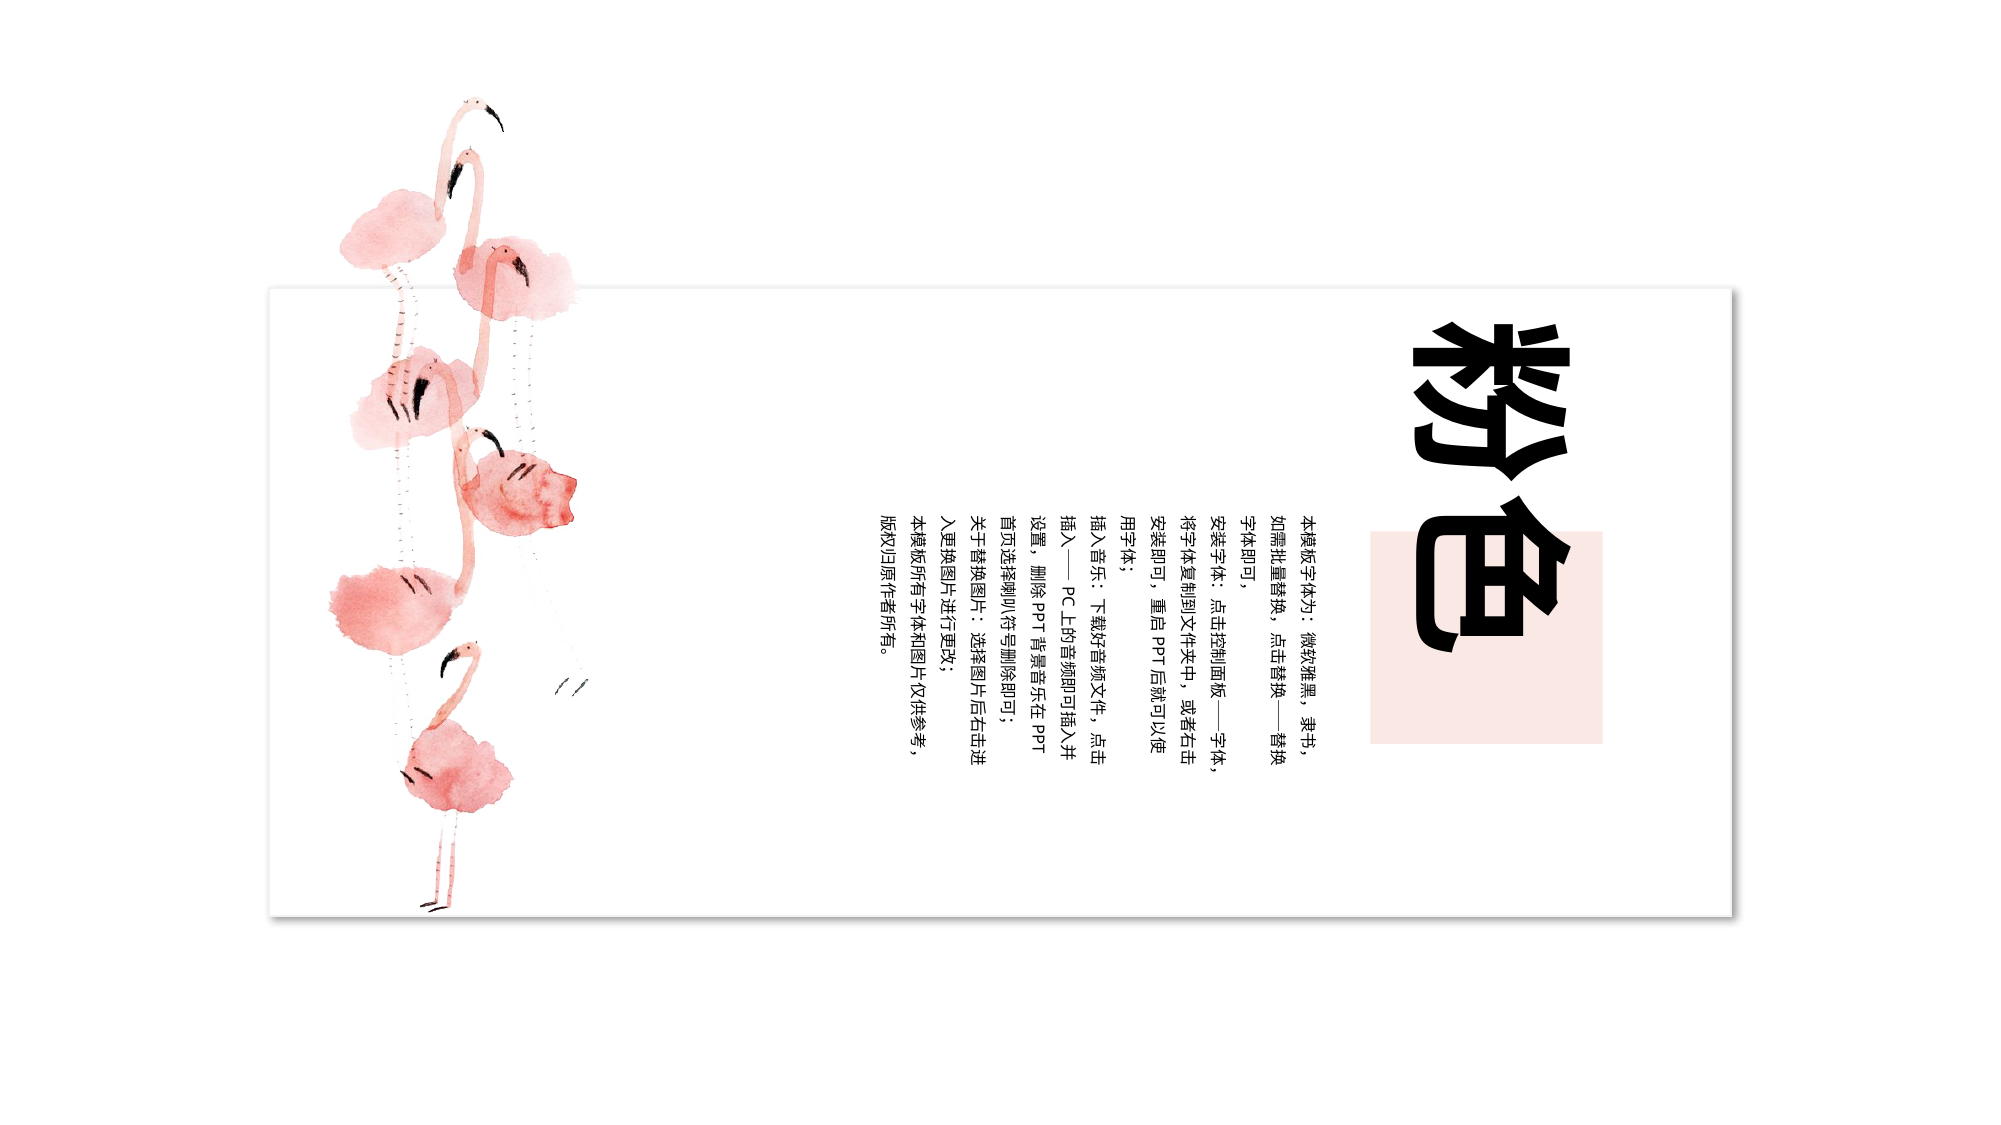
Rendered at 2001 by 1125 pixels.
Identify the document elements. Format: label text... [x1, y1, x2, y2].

text_box 本模板字体为：微软雅黑，隶书，如需批量替换，点击替换——替换字体即可， 安装字体：点击控制面板——字体，将字体复制到文件夹中，或者右击安装即可，重启PPT后就可以使用字体； 插入音乐：下载好音频文件，点击插入——PC上的音频即可插入并设置，删除PPT背景音乐在PPT首页选择喇叭符号删除即可； 关于替换图片：选择图片后右击进入更换图片进行更改； 本模板所有字体和图片仅供参考，版权归原作者所有。 [821, 500, 1337, 783]
text_box 粉色 [1370, 303, 1603, 729]
picture [270, 76, 649, 981]
text_box [1369, 530, 1604, 745]
text_box [649, 287, 1732, 917]
